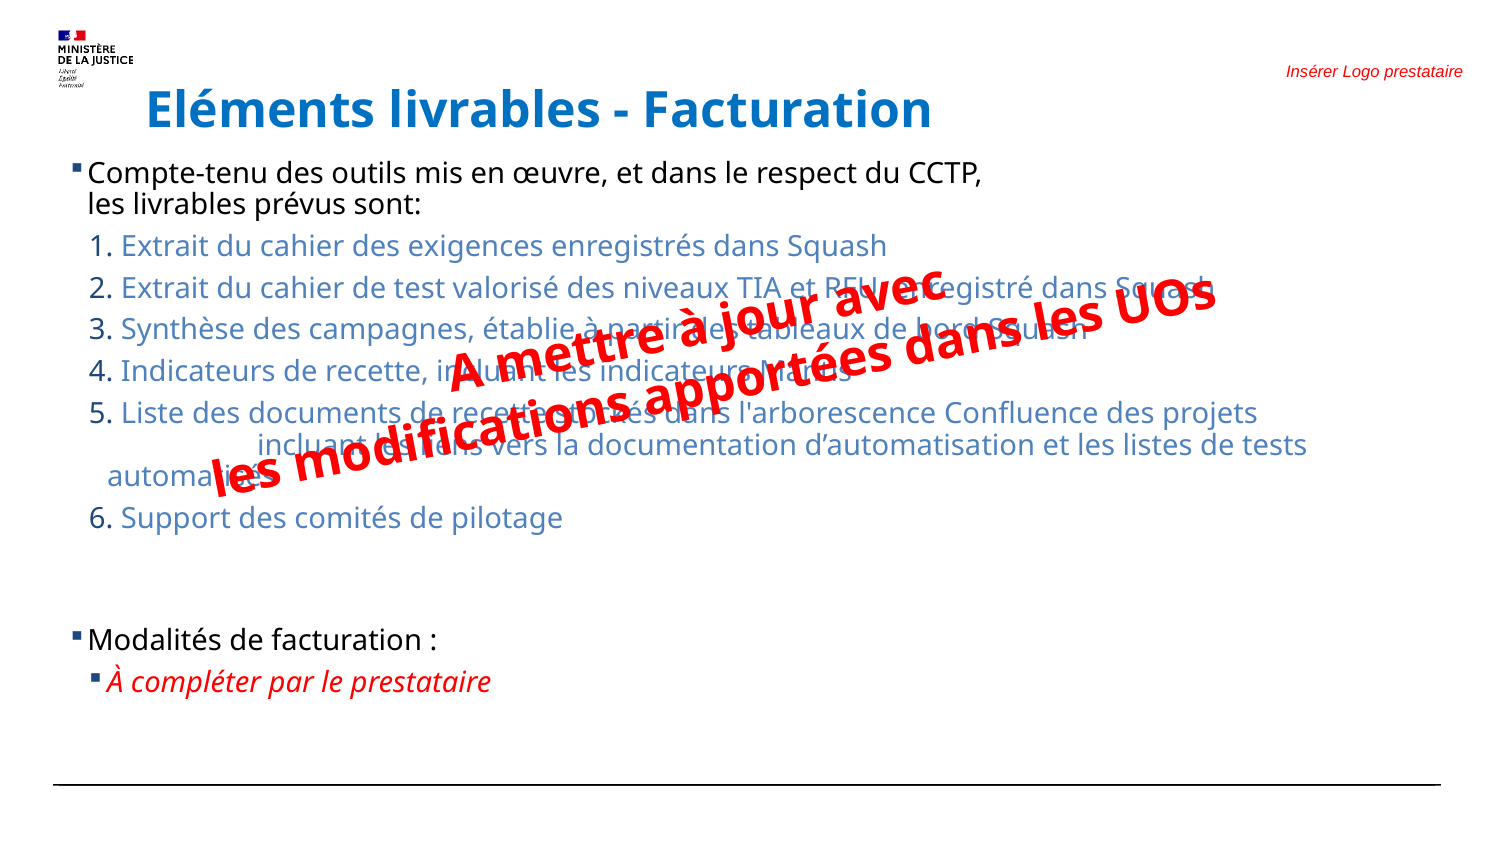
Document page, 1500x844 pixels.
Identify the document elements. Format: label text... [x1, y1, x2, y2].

picture [47, 20, 143, 98]
text_box A mettre à jour avec les modifications apportées dans les UOs [142, 180, 1274, 526]
title Eléments livrables - Facturation [145, 81, 1291, 139]
list Compte-tenu des outils mis en œuvre, et dans le respect du CCTP, les livrables prévus sont: Extrait du cahier des exigences enregistrés dans Squash Extrait du cahier de test valorisé des niveaux TIA et RFU, enregistré dans Squash Synthèse des campagnes, établie à partir des tableaux de bord Squash Indicateurs de recette, incluant les indicateurs Mantis Liste des documents de recette stockés dans l'arborescence Confluence des projets incluant les liens vers la documentation d’automatisation et les listes de tests automatisés Support des comités de pilotage Modalités de facturation : À compléter par le prestataire [70, 158, 1387, 747]
